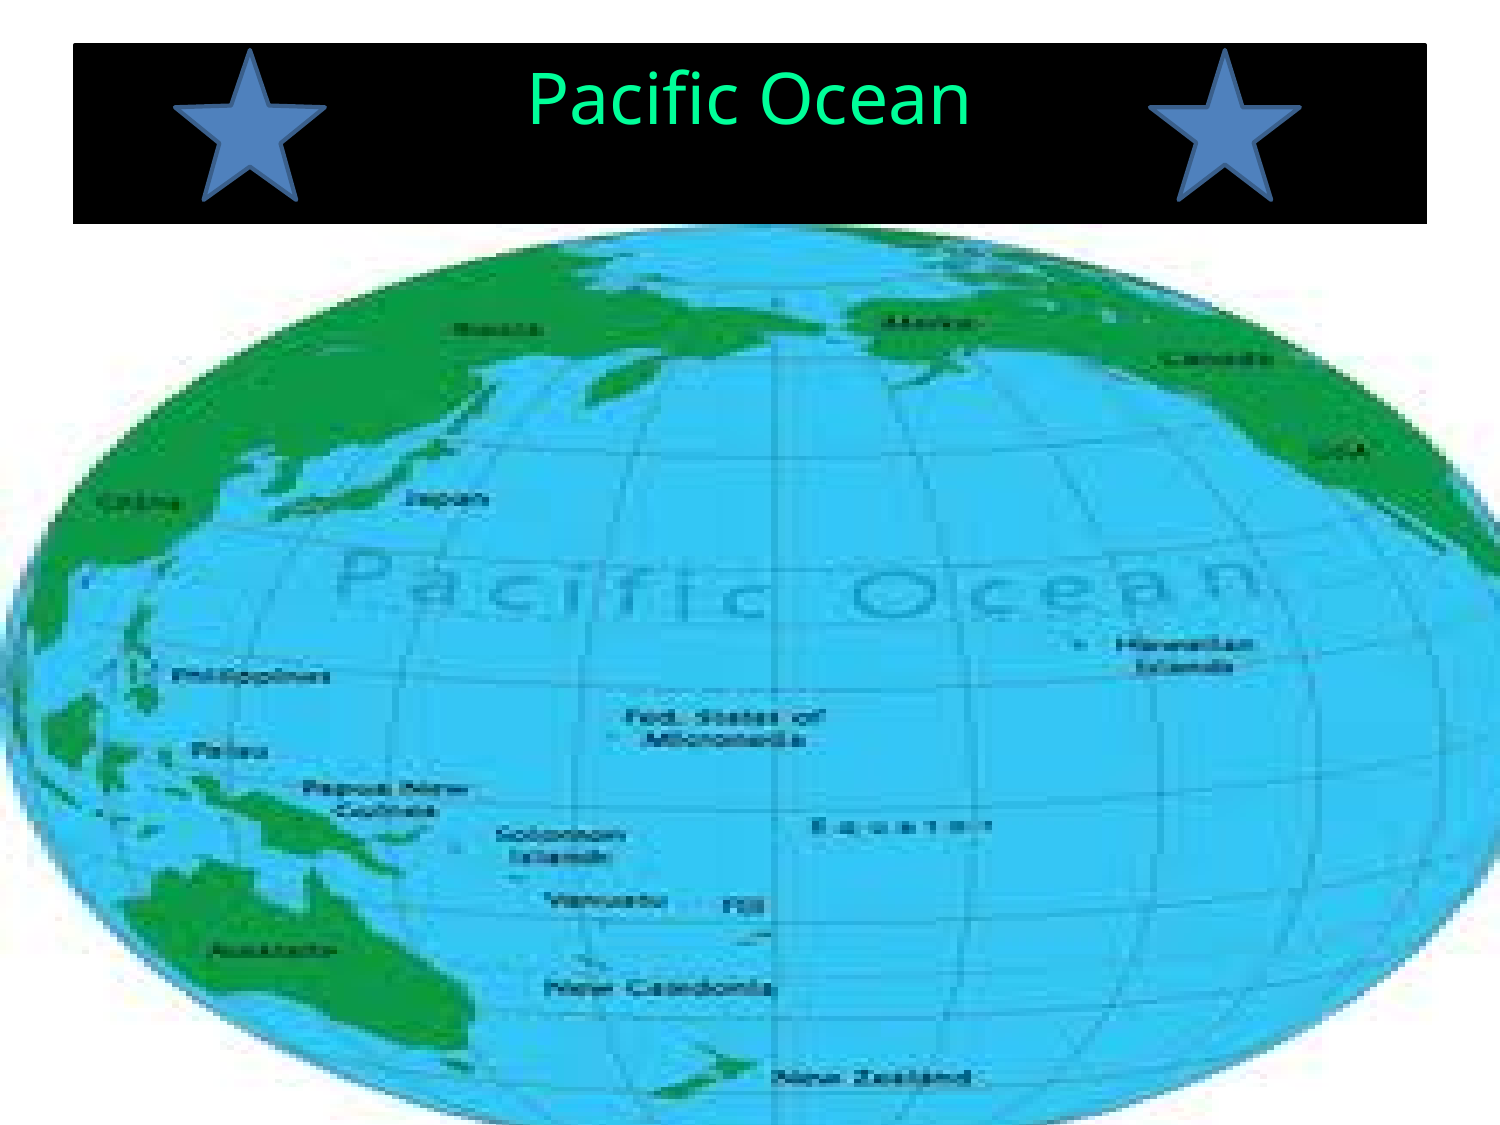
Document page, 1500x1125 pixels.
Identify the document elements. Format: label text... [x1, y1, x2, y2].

text_box [1147, 47, 1302, 202]
picture [0, 224, 1500, 1125]
text_box [172, 47, 327, 202]
title Pacific Ocean [73, 43, 1427, 223]
